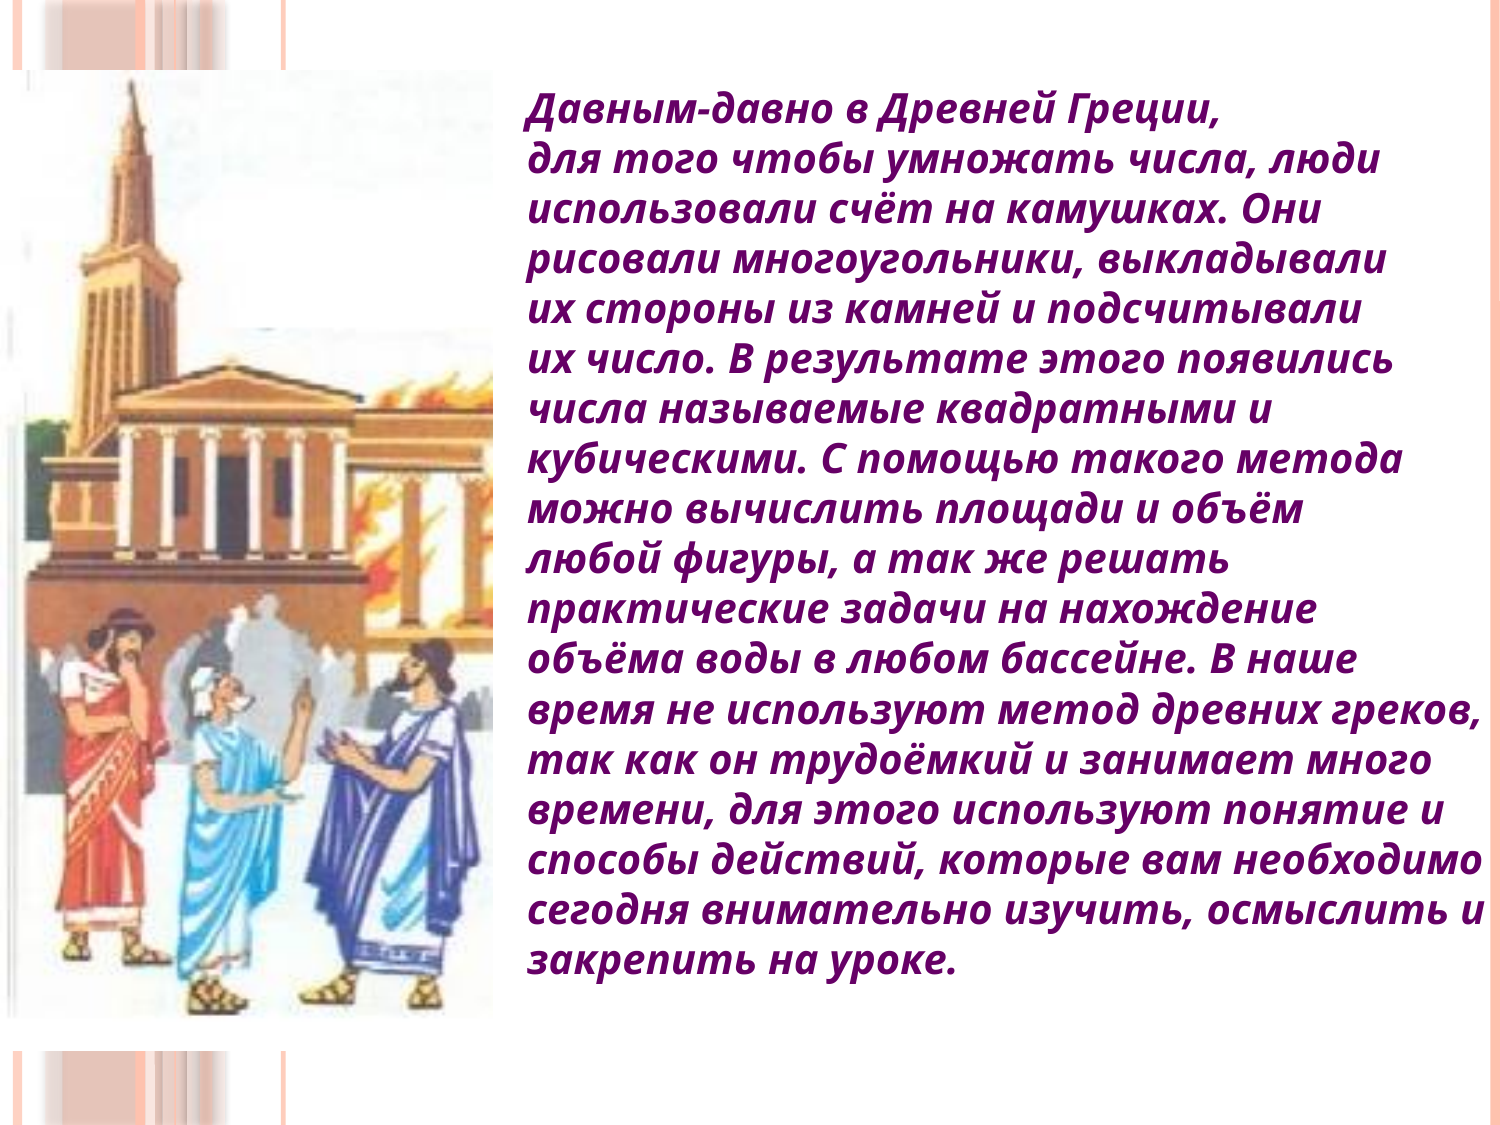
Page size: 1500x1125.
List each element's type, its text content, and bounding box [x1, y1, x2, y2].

picture [0, 69, 493, 1052]
text_box Давным-давно в Древней Греции, для того чтобы умножать числа, люди использовали счёт на камушках. Они рисовали многоугольники, выкладывали их стороны из камней и подсчитывали их число. В результате этого появились числа называемые квадратными и кубическими. С помощью такого метода можно вычислить площади и объём любой фигуры, а так же решать практические задачи на нахождение объёма воды в любом бассейне. В наше время не используют метод древних греков, так как он трудоёмкий и занимает много времени, для этого используют понятие и способы действий, которые вам необходимо сегодня внимательно изучить, осмыслить и закрепить на уроке. [512, 74, 1500, 990]
